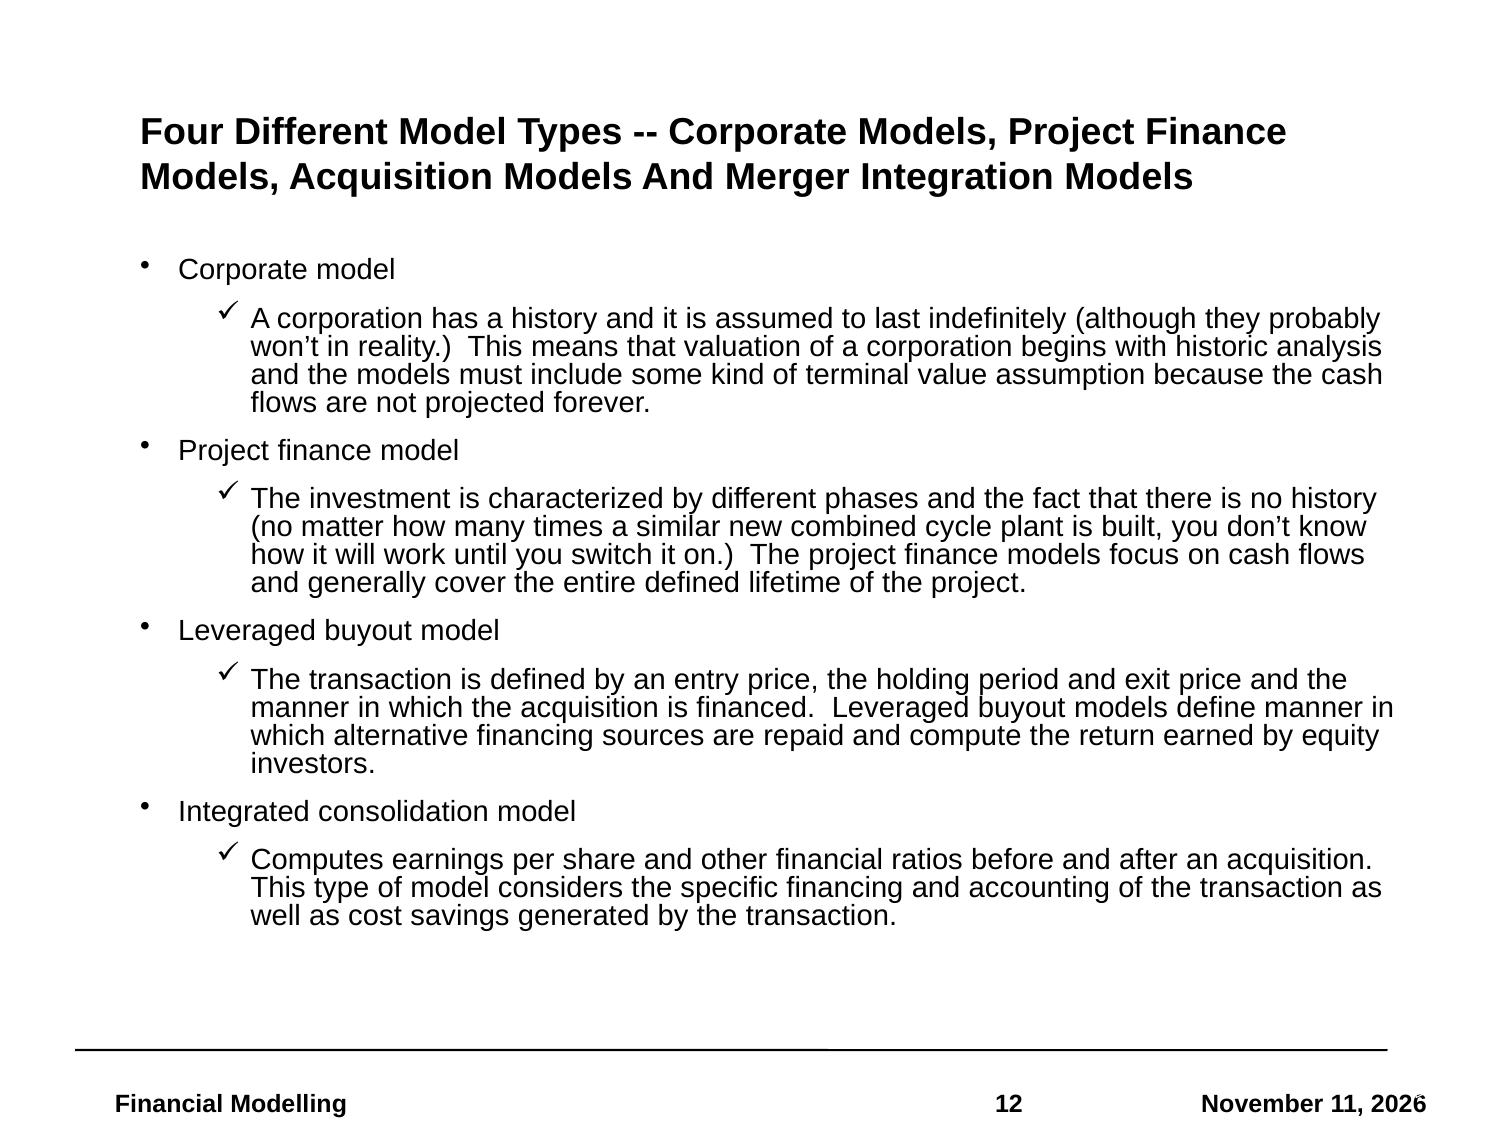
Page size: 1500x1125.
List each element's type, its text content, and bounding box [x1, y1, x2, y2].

list Corporate model A corporation has a history and it is assumed to last indefinitely (although they probably won’t in reality.) This means that valuation of a corporation begins with historic analysis and the models must include some kind of terminal value assumption because the cash flows are not projected forever. Project finance model The investment is characterized by different phases and the fact that there is no history (no matter how many times a similar new combined cycle plant is built, you don’t know how it will work until you switch it on.) The project finance models focus on cash flows and generally cover the entire defined lifetime of the project. Leveraged buyout model The transaction is defined by an entry price, the holding period and exit price and the manner in which the acquisition is financed. Leveraged buyout models define manner in which alternative financing sources are repaid and compute the return earned by equity investors. Integrated consolidation model Computes earnings per share and other financial ratios before and after an acquisition. This type of model considers the specific financing and accounting of the transaction as well as cost savings generated by the transaction. [124, 249, 1413, 1001]
title Four Different Model Types -- Corporate Models, Project Finance Models, Acquisition Models And Merger Integration Models [124, 99, 1413, 226]
